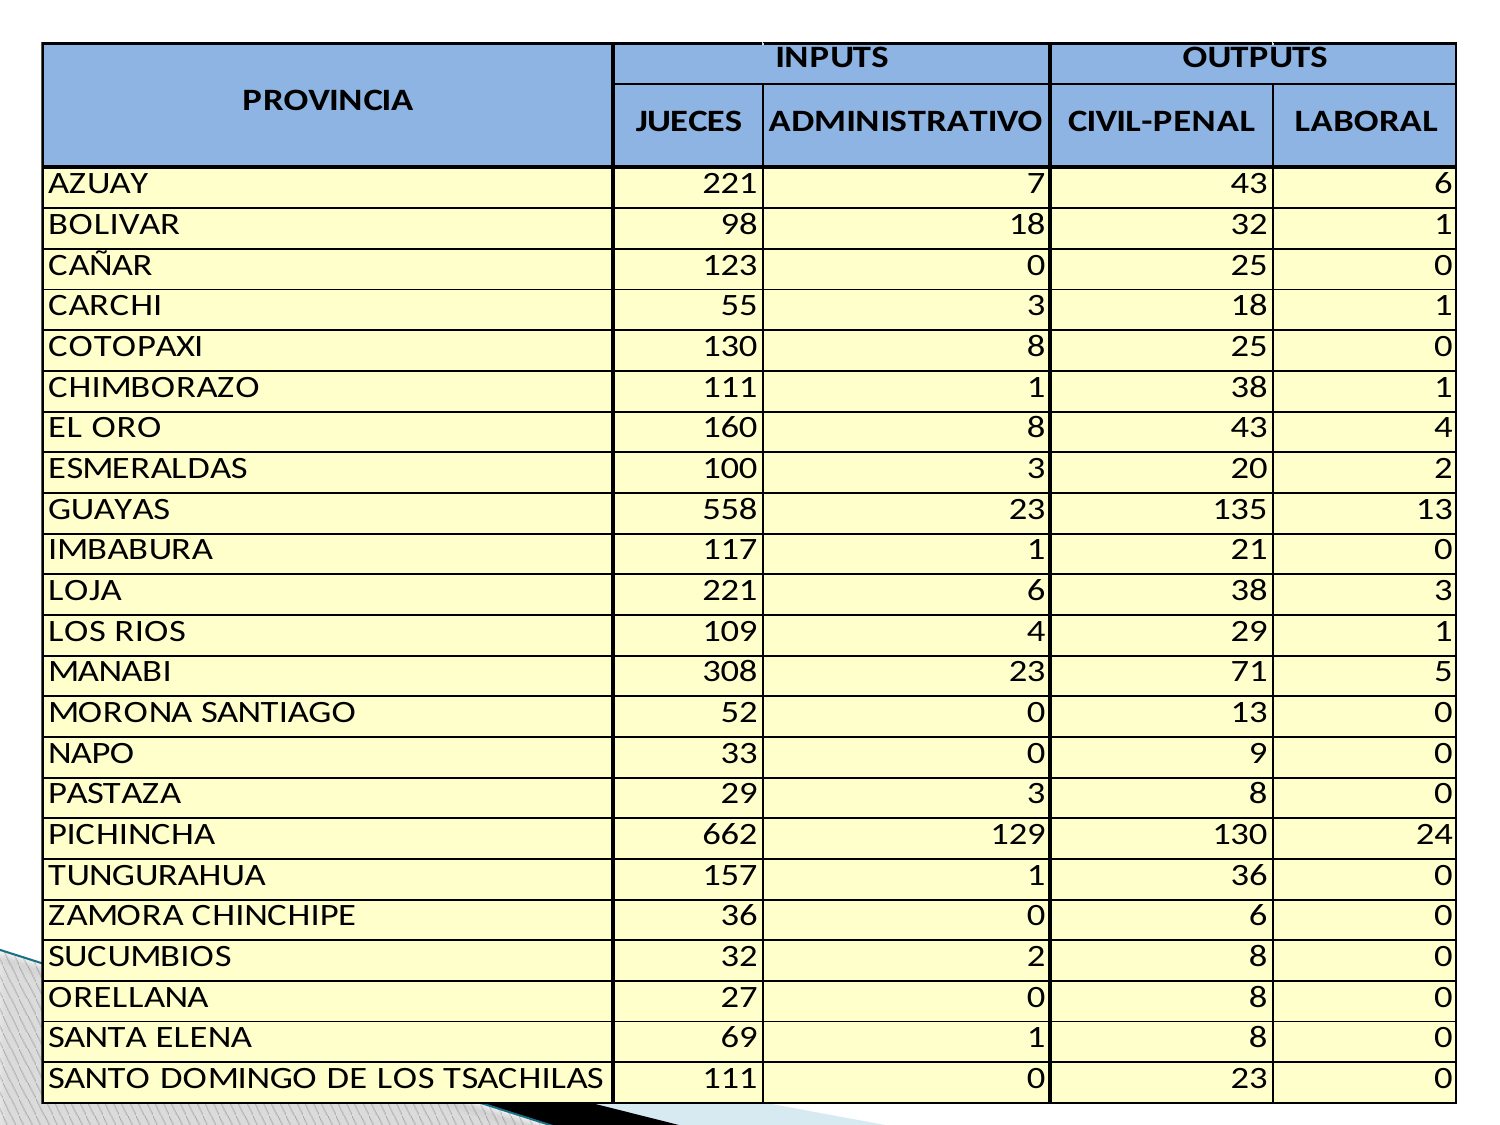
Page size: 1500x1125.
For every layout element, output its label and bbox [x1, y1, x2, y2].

picture [40, 42, 1460, 1107]
